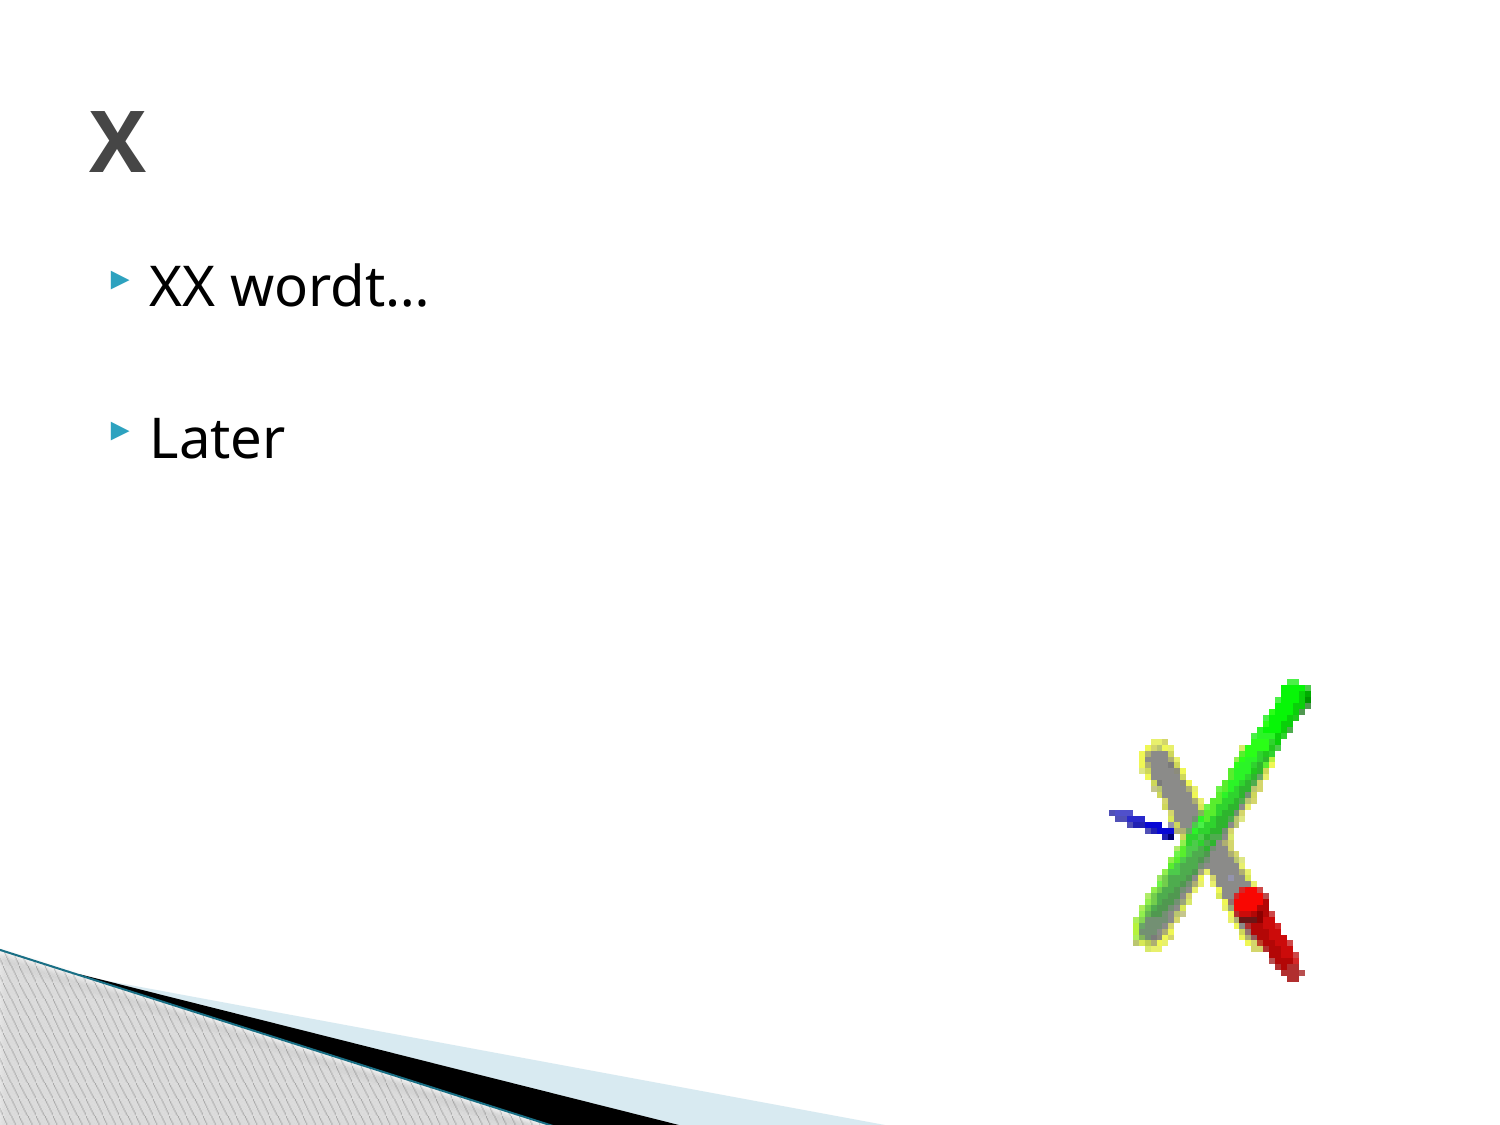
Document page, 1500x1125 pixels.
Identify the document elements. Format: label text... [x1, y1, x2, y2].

title X [75, 45, 1425, 233]
list XX wordt… Later [75, 243, 1425, 986]
picture [1080, 668, 1318, 1024]
